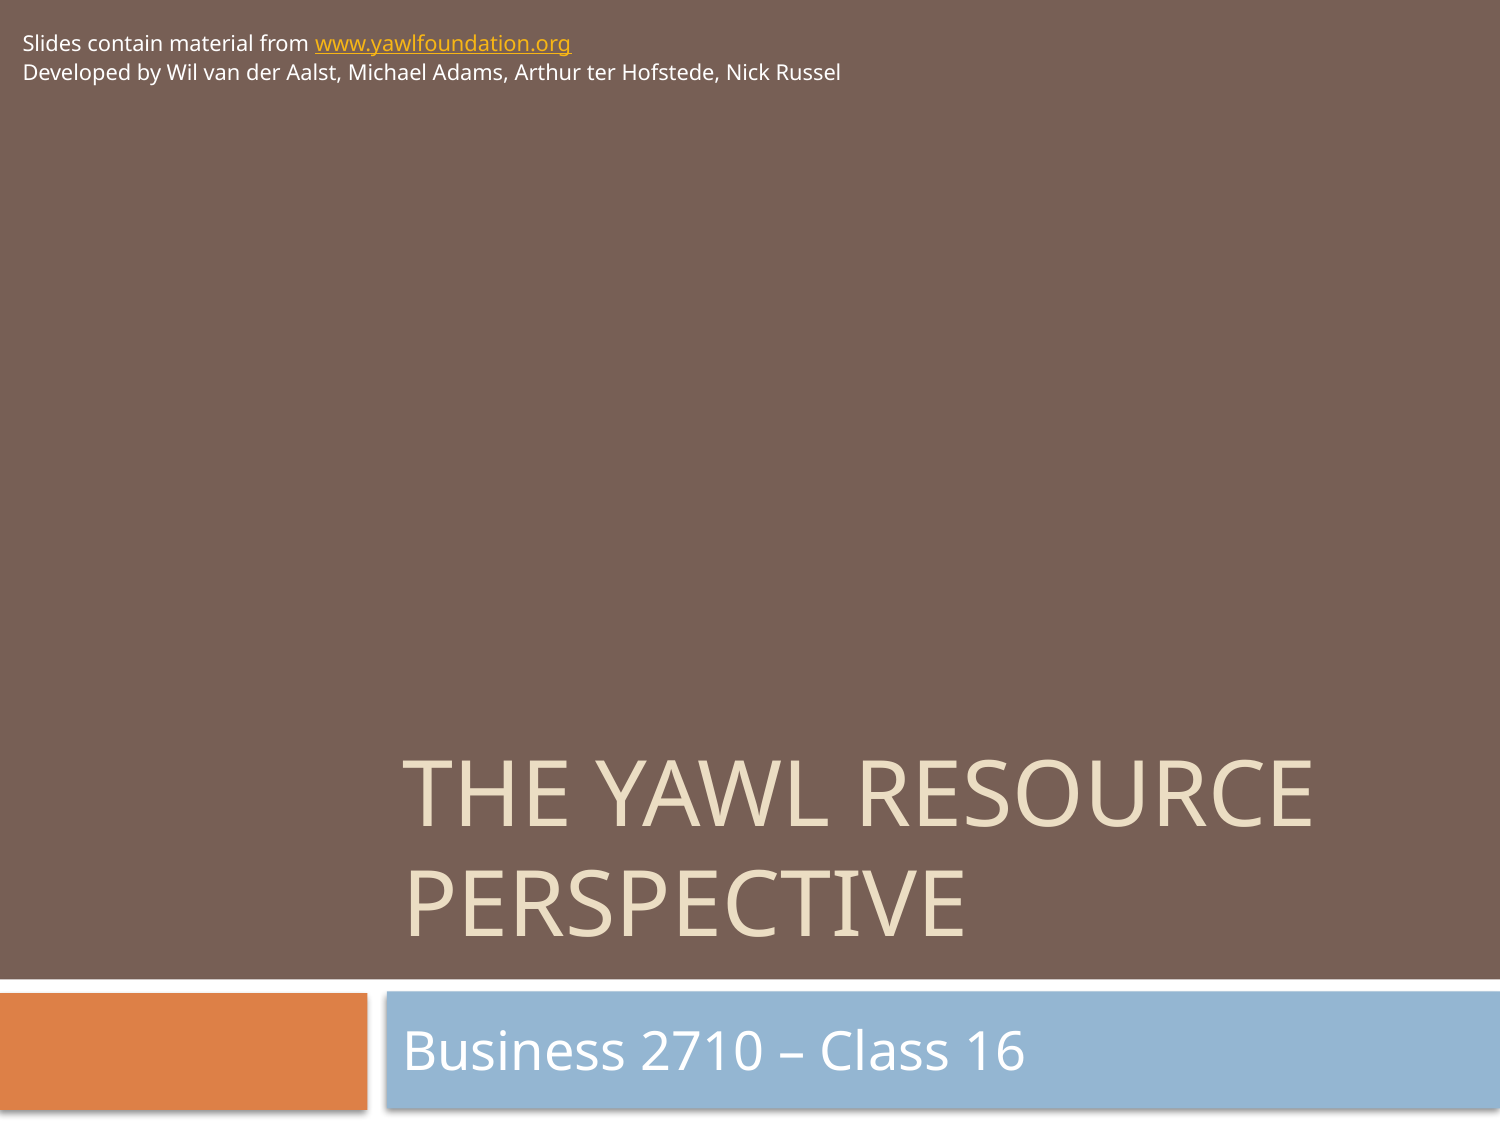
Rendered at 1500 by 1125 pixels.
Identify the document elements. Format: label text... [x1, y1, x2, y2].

title The Yawl Resource Perspective [387, 662, 1450, 963]
text_box Slides contain material from www.yawlfoundation.org Developed by Wil van der Aalst, Michael Adams, Arthur ter Hofstede, Nick Russel [7, 21, 858, 93]
subtitle Business 2710 – Class 16 [387, 992, 1488, 1105]
